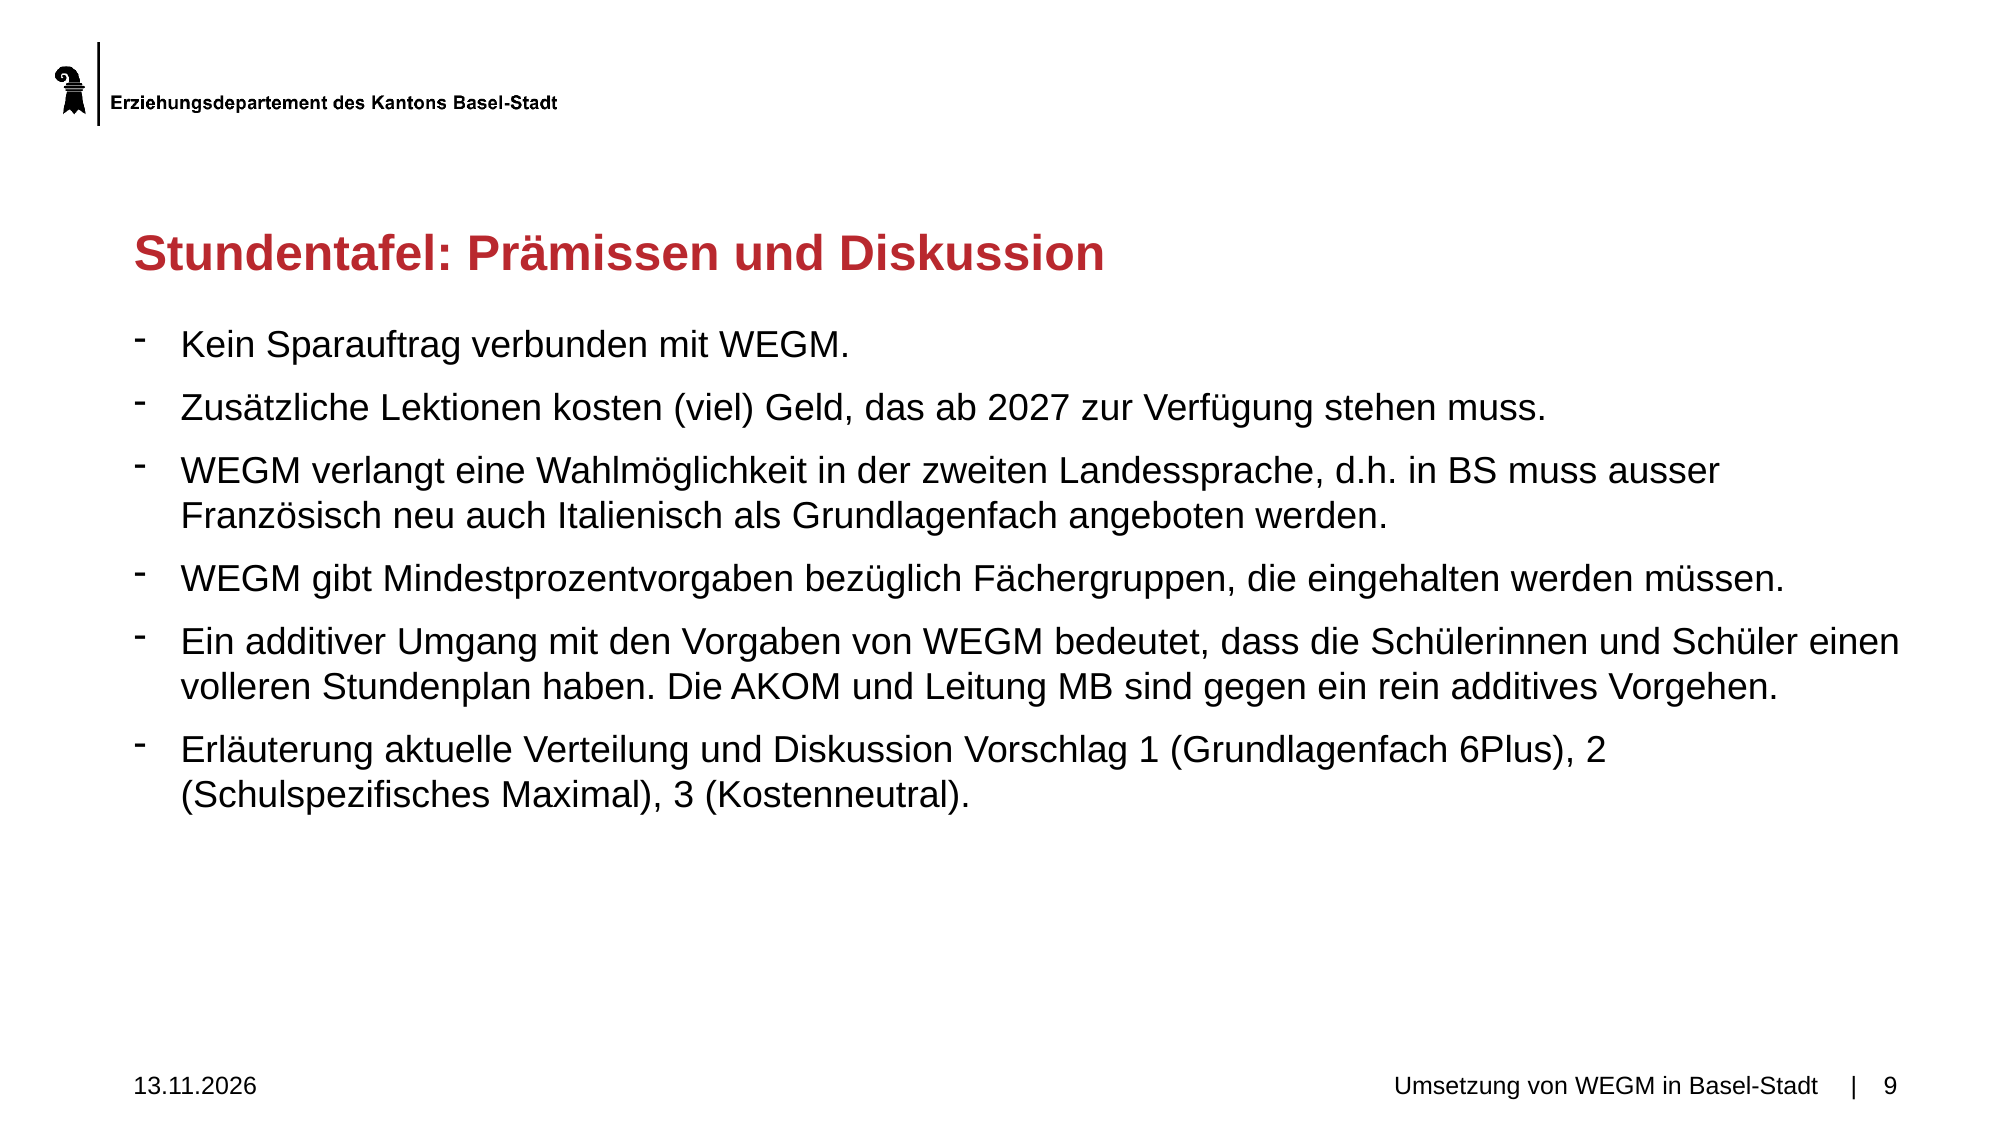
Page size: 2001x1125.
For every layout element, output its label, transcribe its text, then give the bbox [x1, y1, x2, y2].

footer Umsetzung von WEGM in Basel-Stadt [598, 1064, 1820, 1125]
title Stundentafel: Prämissen und Diskussion [133, 219, 1914, 281]
list Kein Sparauftrag verbunden mit WEGM. Zusätzliche Lektionen kosten (viel) Geld, das ab 2027 zur Verfügung stehen muss. WEGM verlangt eine Wahlmöglichkeit in der zweiten Landessprache, d.h. in BS muss ausser Französisch neu auch Italienisch als Grundlagenfach angeboten werden. WEGM gibt Mindestprozentvorgaben bezüglich Fächergruppen, die eingehalten werden müssen. Ein additiver Umgang mit den Vorgaben von WEGM bedeutet, dass die Schülerinnen und Schüler einen volleren Stundenplan haben. Die AKOM und Leitung MB sind gegen ein rein additives Vorgehen. Erläuterung aktuelle Verteilung und Diskussion Vorschlag 1 (Grundlagenfach 6Plus), 2 (Schulspezifisches Maximal), 3 (Kostenneutral). [133, 320, 1914, 1018]
picture [54, 42, 557, 126]
slide_number | 9 [1850, 1064, 2000, 1125]
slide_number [133, 1064, 567, 1125]
